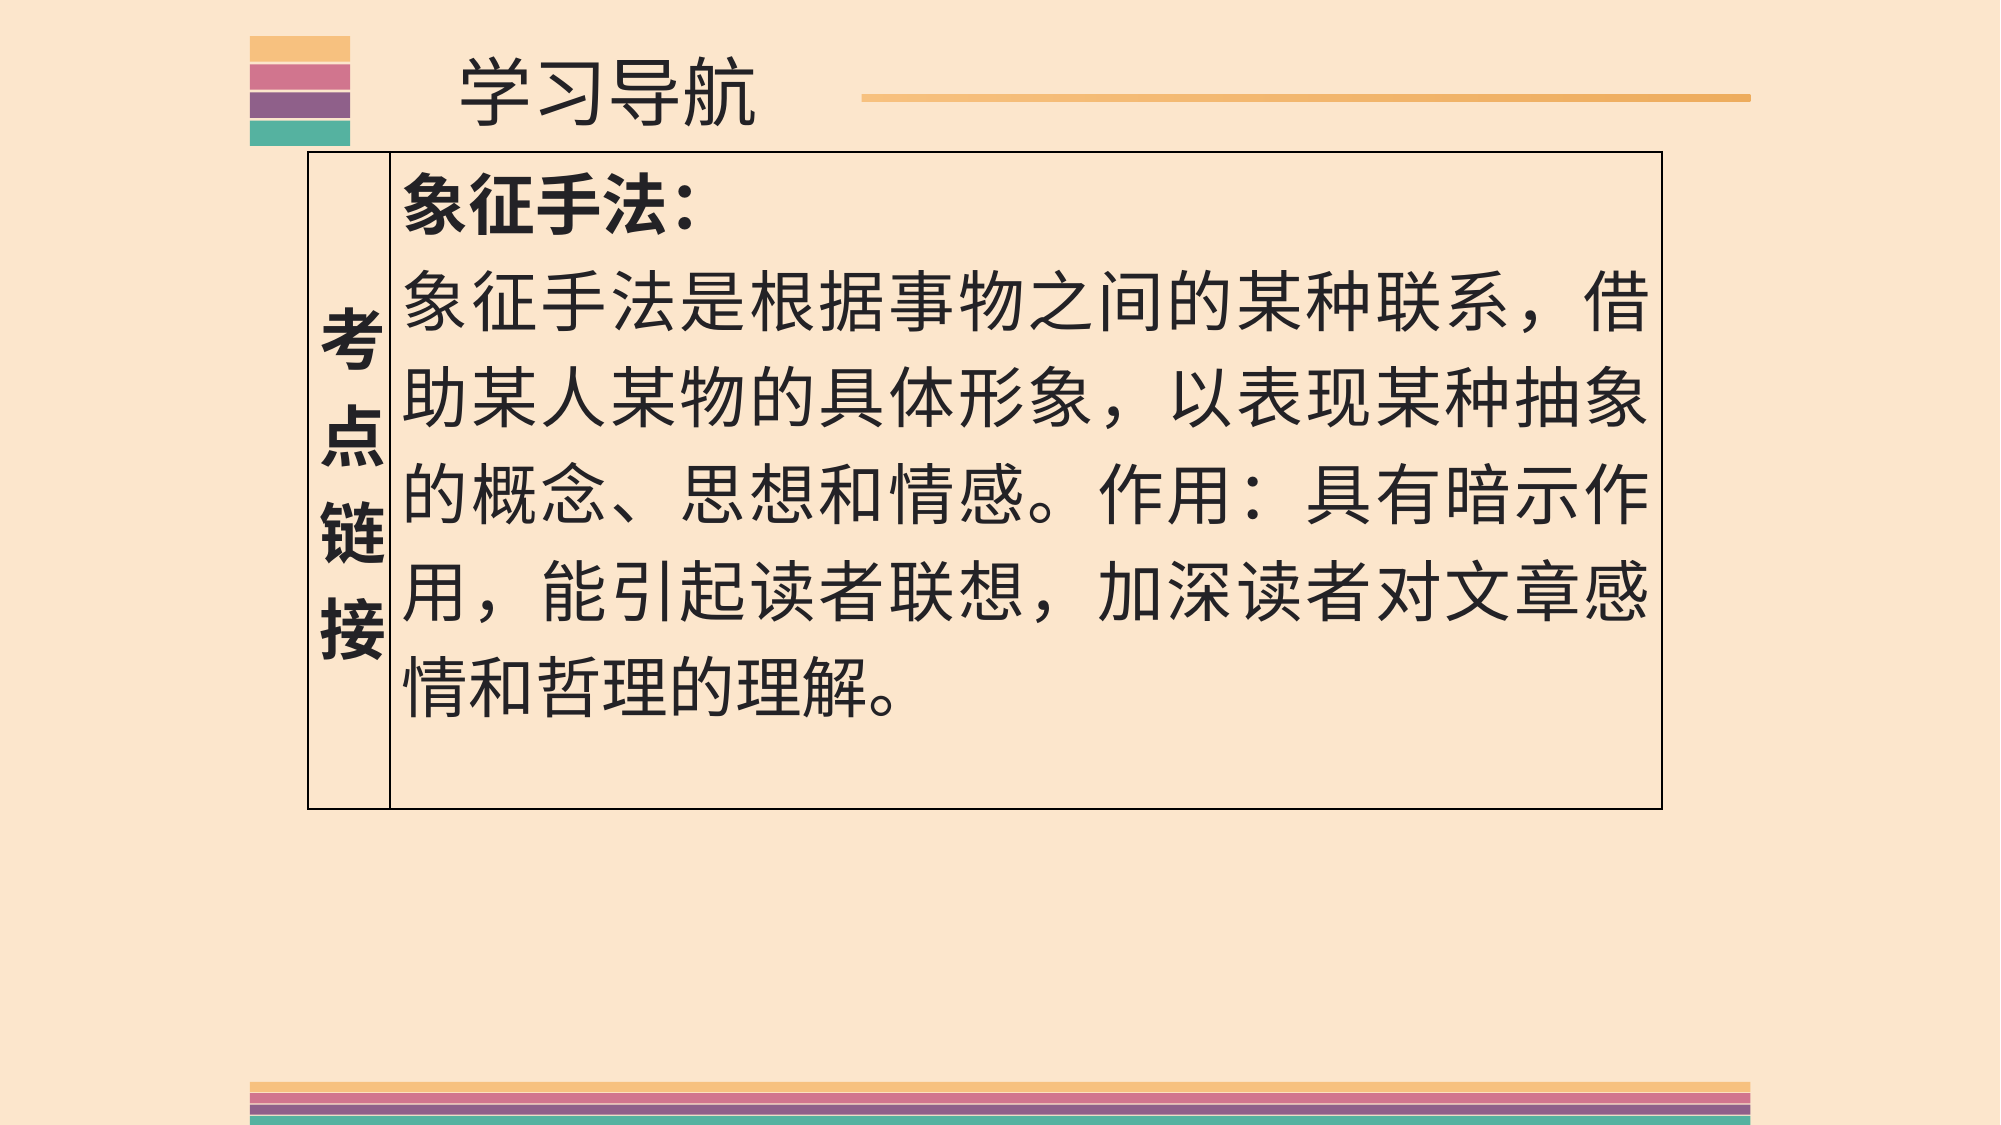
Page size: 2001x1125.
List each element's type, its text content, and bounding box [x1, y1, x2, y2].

text_box [870, 94, 1751, 103]
text_box 学习导航 [351, 38, 870, 144]
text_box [249, 1081, 1751, 1125]
table_header 考点 链接 [309, 153, 389, 808]
table_header 象征手法： 象征手法是根据事物之间的某种联系，借助某人某物的具体形象，以表现某种抽象的概念、思想和情感。作用：具有暗示作用，能引起读者联想，加深读者对文章感情和哲理的理解。 [391, 153, 1661, 808]
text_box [249, 36, 351, 147]
